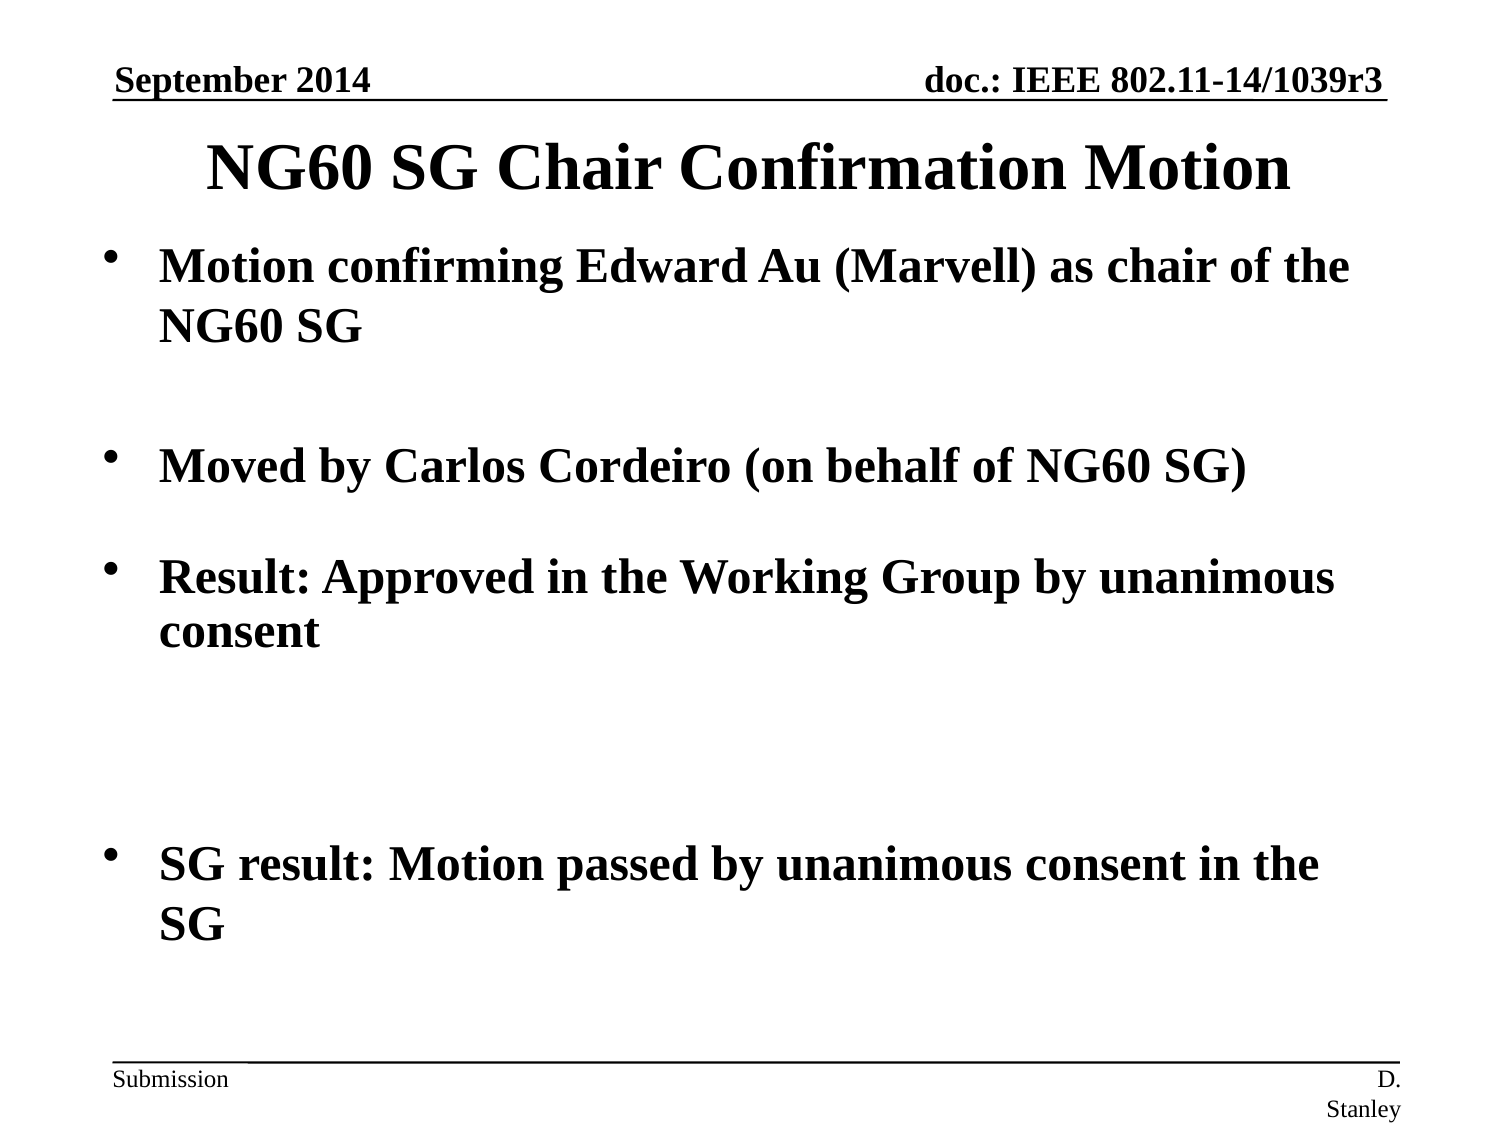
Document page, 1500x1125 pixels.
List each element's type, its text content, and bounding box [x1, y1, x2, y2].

list Motion confirming Edward Au (Marvell) as chair of the NG60 SG Moved by Carlos Cordeiro (on behalf of NG60 SG) Result: Approved in the Working Group by unanimous consent SG result: Motion passed by unanimous consent in the SG [87, 224, 1388, 1038]
footer D. Stanley Aruba Networks [1324, 1061, 1402, 1093]
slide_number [114, 54, 374, 101]
title NG60 SG Chair Confirmation Motion [112, 112, 1388, 213]
